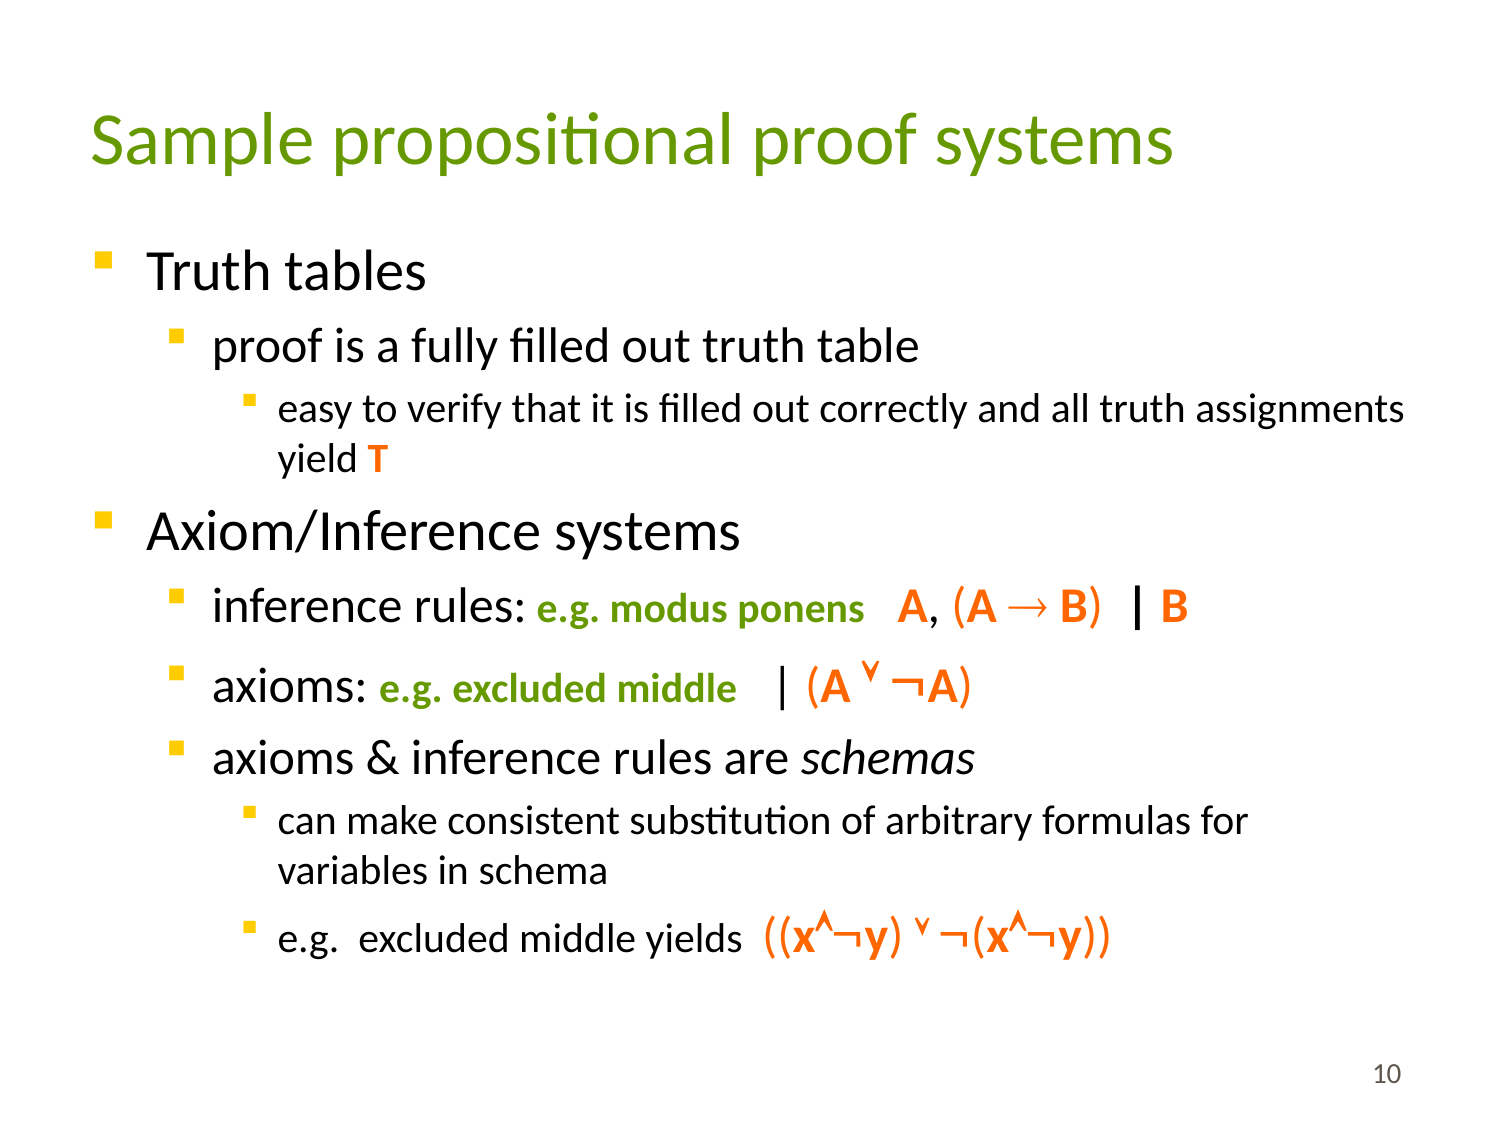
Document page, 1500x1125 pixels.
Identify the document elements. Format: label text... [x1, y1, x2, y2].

list Truth tables proof is a fully filled out truth table easy to verify that it is filled out correctly and all truth assignments yield T Axiom/Inference systems inference rules: e.g. modus ponens A, (A  B) | B axioms: e.g. excluded middle | (A  A) axioms & inference rules are schemas can make consistent substitution of arbitrary formulas for variables in schema e.g. excluded middle yields ((xy)  (xy)) [75, 224, 1421, 975]
title Sample propositional proof systems [75, 37, 1350, 188]
slide_number 10 [1104, 1037, 1417, 1097]
